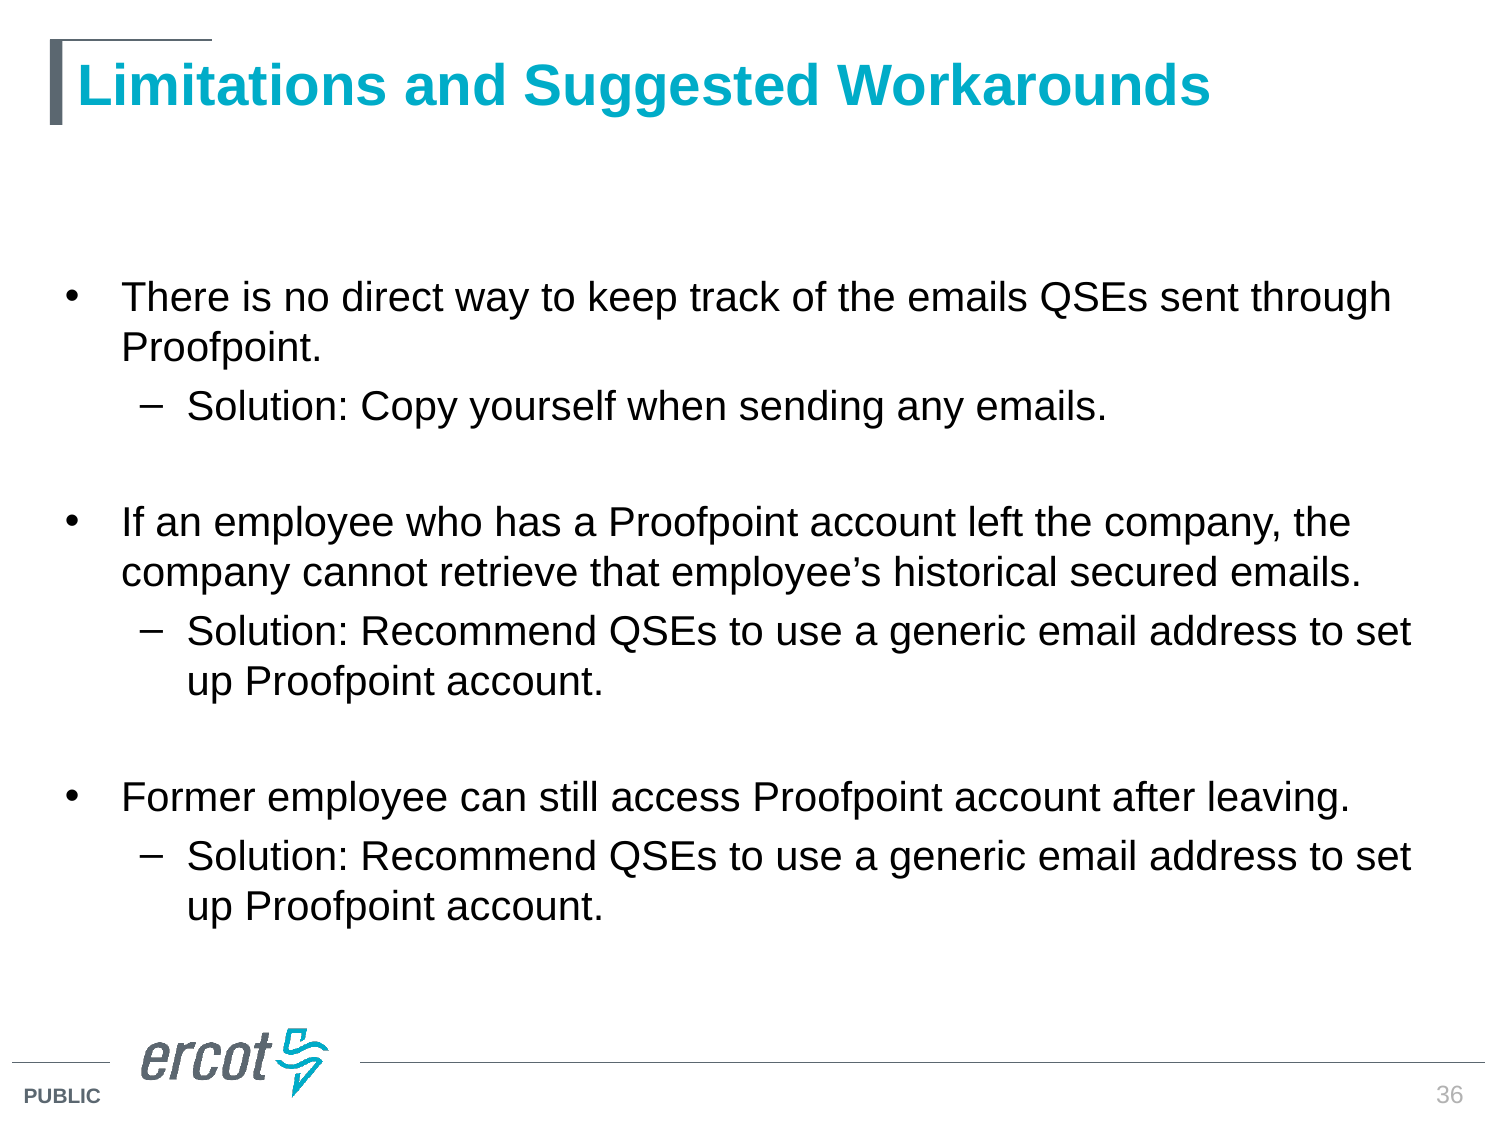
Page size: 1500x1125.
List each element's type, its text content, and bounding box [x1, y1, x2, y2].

list There is no direct way to keep track of the emails QSEs sent through Proofpoint. Solution: Copy yourself when sending any emails. If an employee who has a Proofpoint account left the company, the company cannot retrieve that employee’s historical secured emails. Solution: Recommend QSEs to use a generic email address to set up Proofpoint account. Former employee can still access Proofpoint account after leaving. Solution: Recommend QSEs to use a generic email address to set up Proofpoint account. [50, 262, 1450, 972]
title Limitations and Suggested Workarounds [62, 39, 1450, 228]
slide_number 36 [1412, 1076, 1488, 1112]
picture [137, 1024, 332, 1100]
